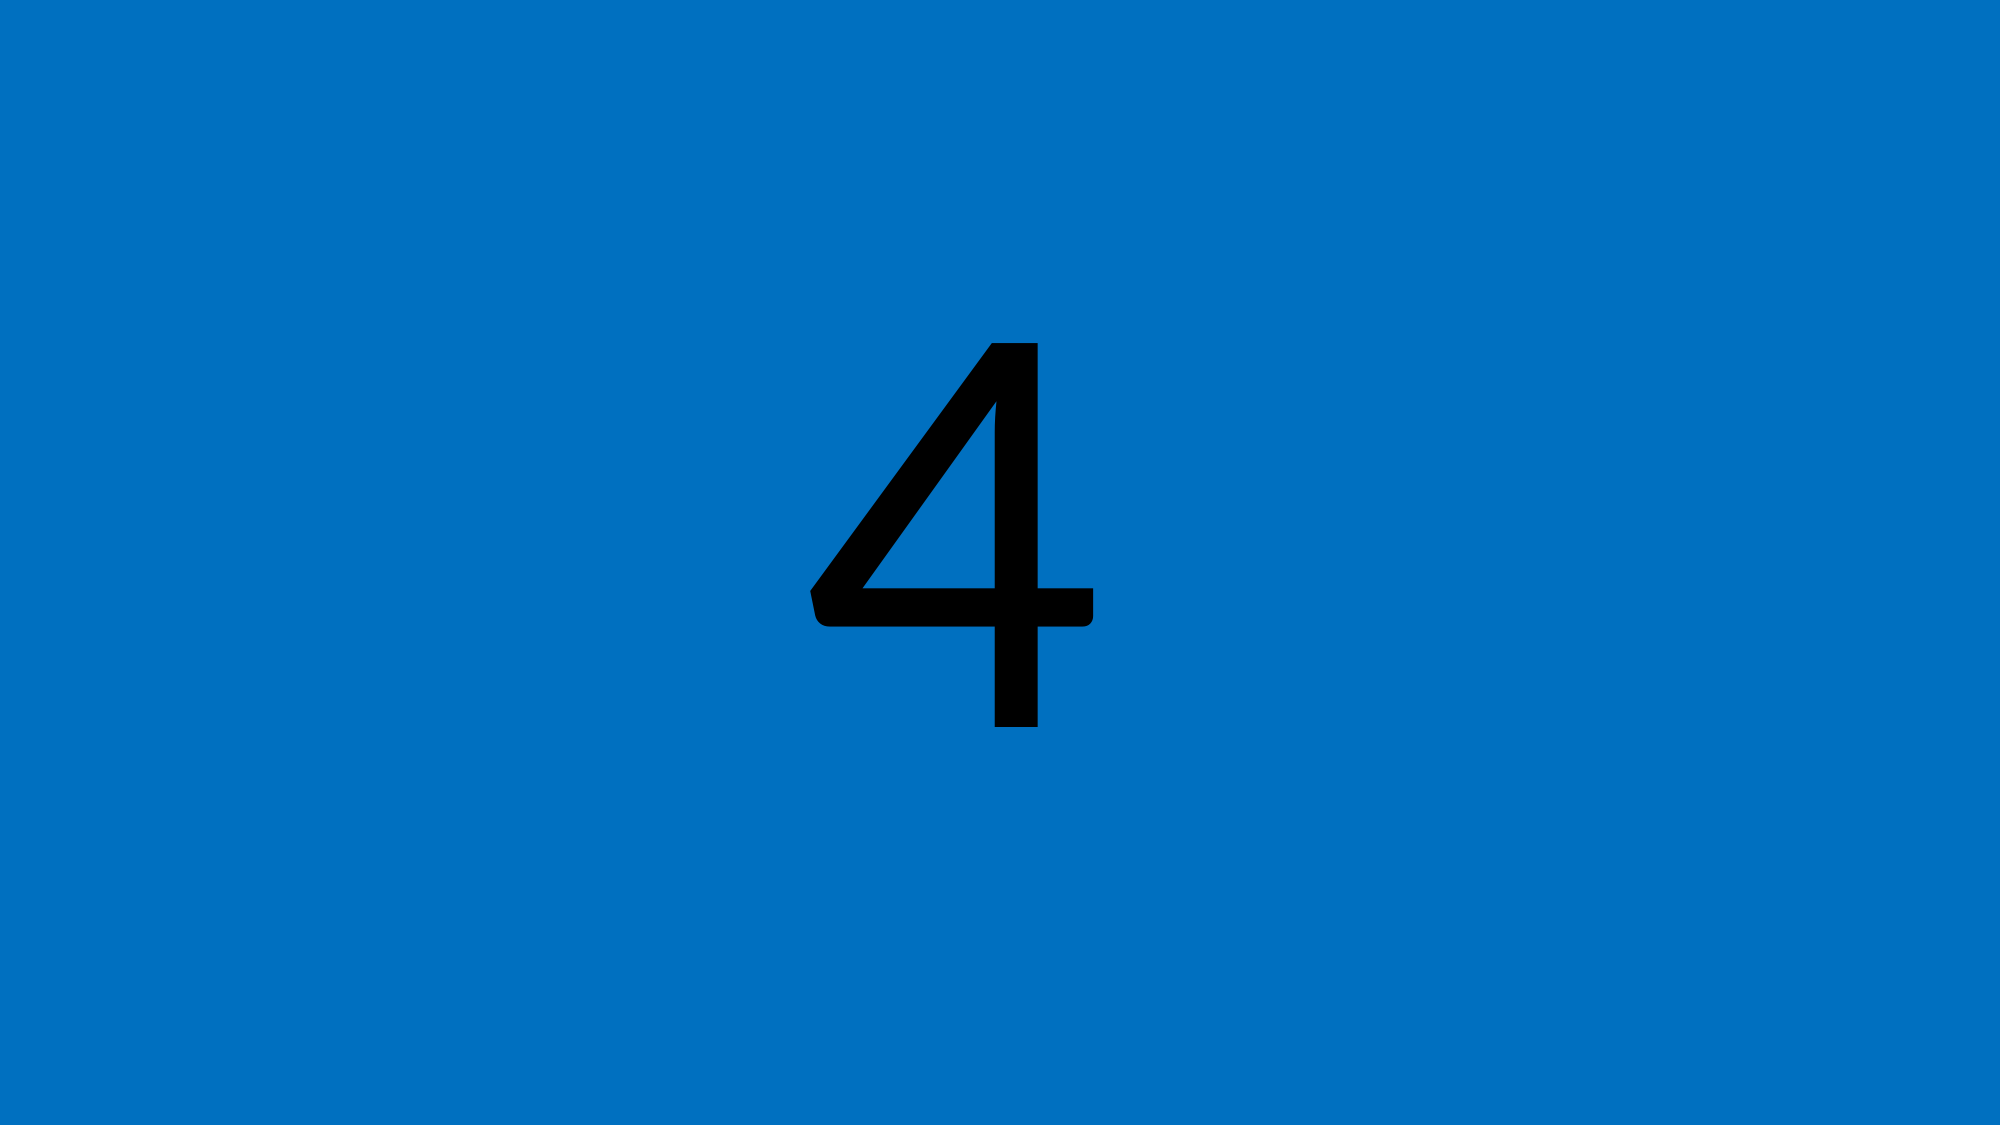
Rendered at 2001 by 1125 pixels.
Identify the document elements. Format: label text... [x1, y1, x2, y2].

text_box 4 [785, 122, 1119, 855]
